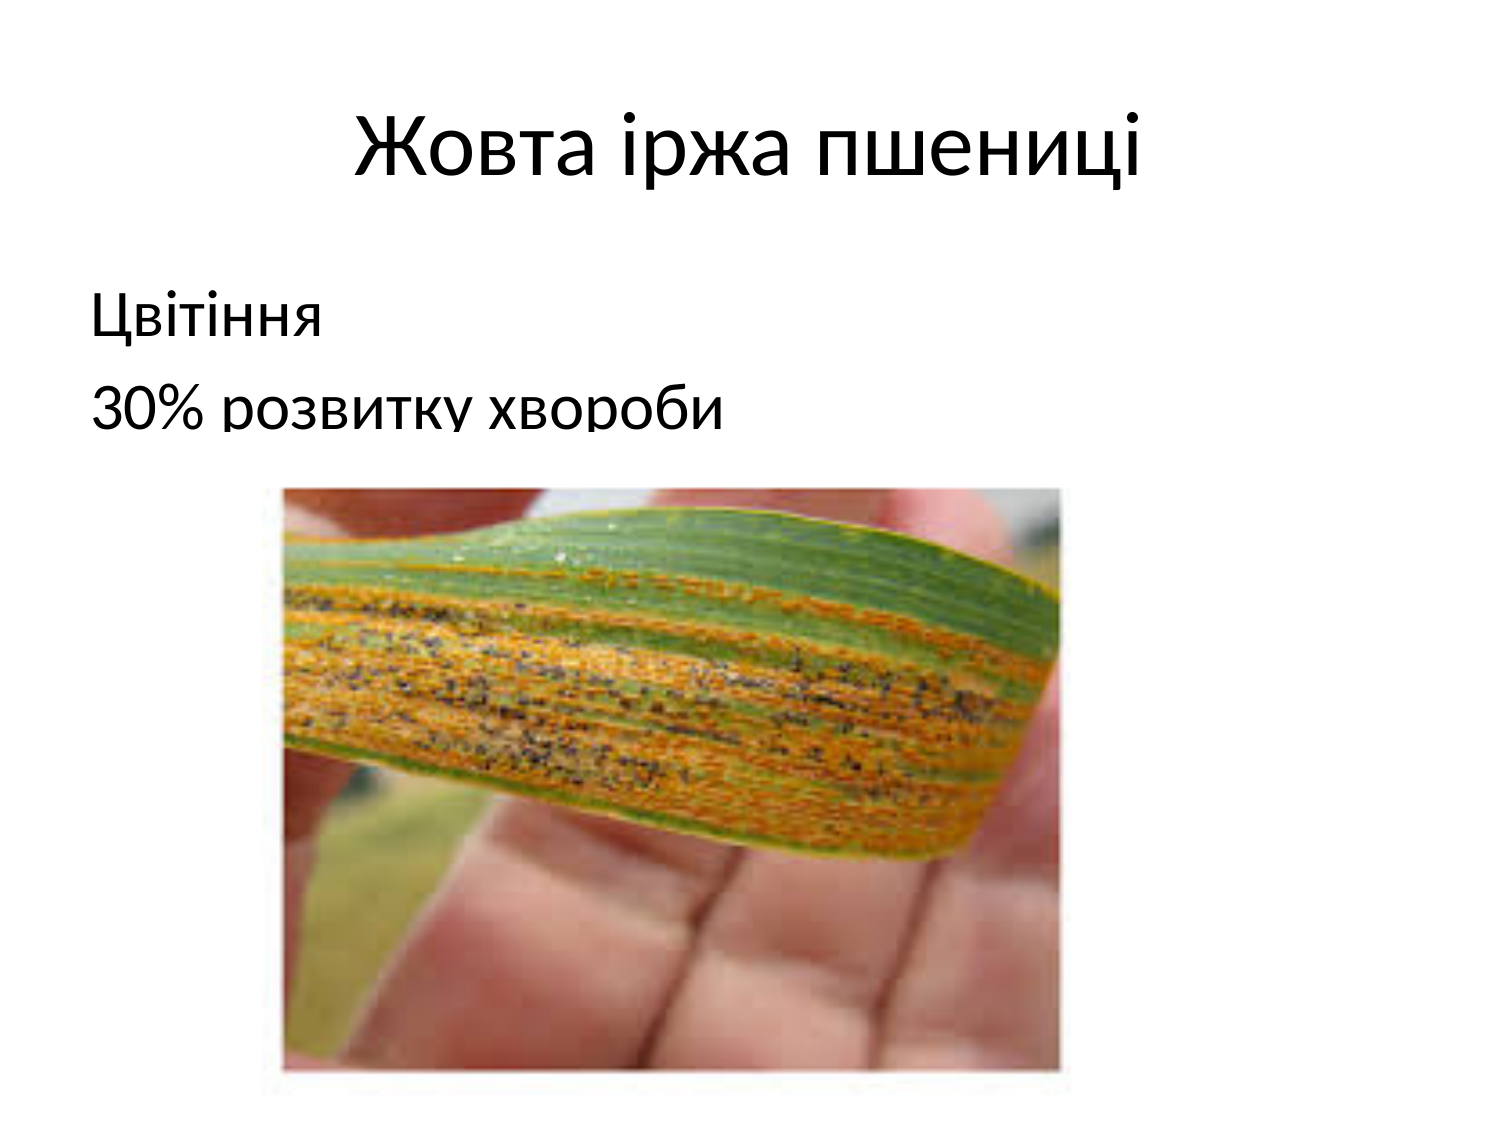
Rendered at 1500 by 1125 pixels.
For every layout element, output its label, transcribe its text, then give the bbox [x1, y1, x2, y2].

title Жовта іржа пшениці [75, 45, 1425, 233]
list Цвітіння 30% розвитку хвороби [75, 262, 1425, 1005]
picture [206, 432, 1140, 1125]
